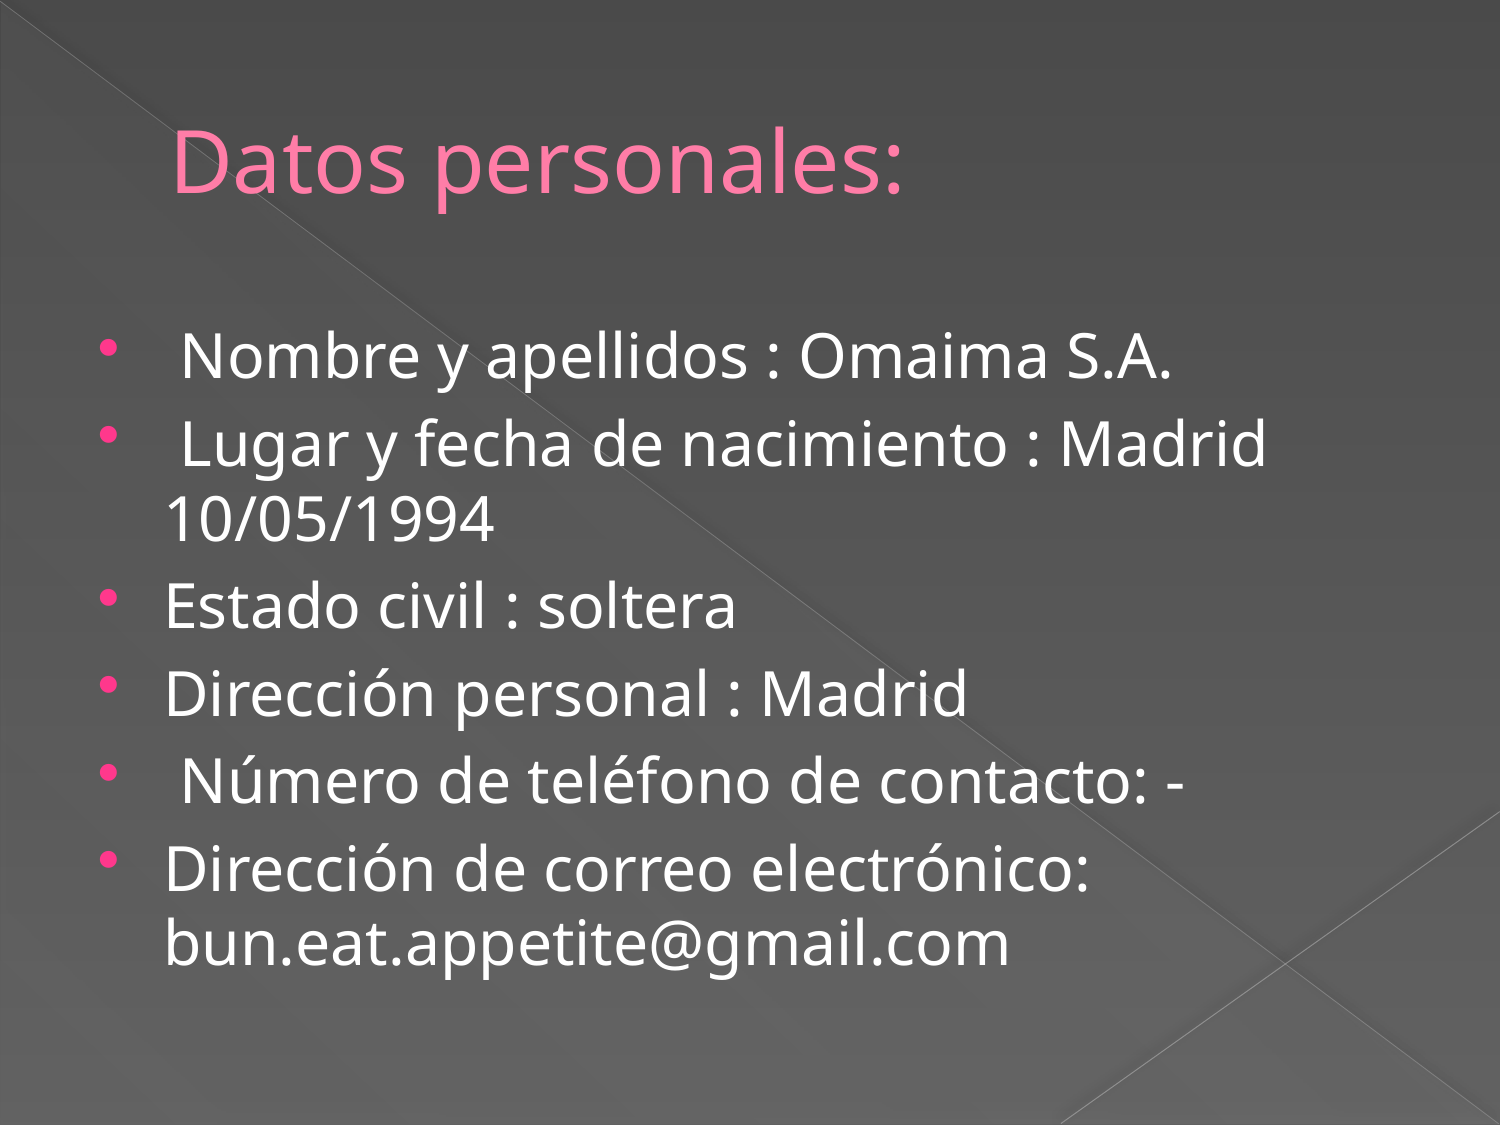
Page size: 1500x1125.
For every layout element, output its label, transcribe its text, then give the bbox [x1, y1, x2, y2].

list Nombre y apellidos : Omaima S.A. Lugar y fecha de nacimiento : Madrid 10/05/1994 Estado civil : soltera Dirección personal : Madrid Número de teléfono de contacto: - Dirección de correo electrónico: bun.eat.appetite@gmail.com [75, 308, 1425, 1059]
title Datos personales: [75, 43, 1425, 274]
